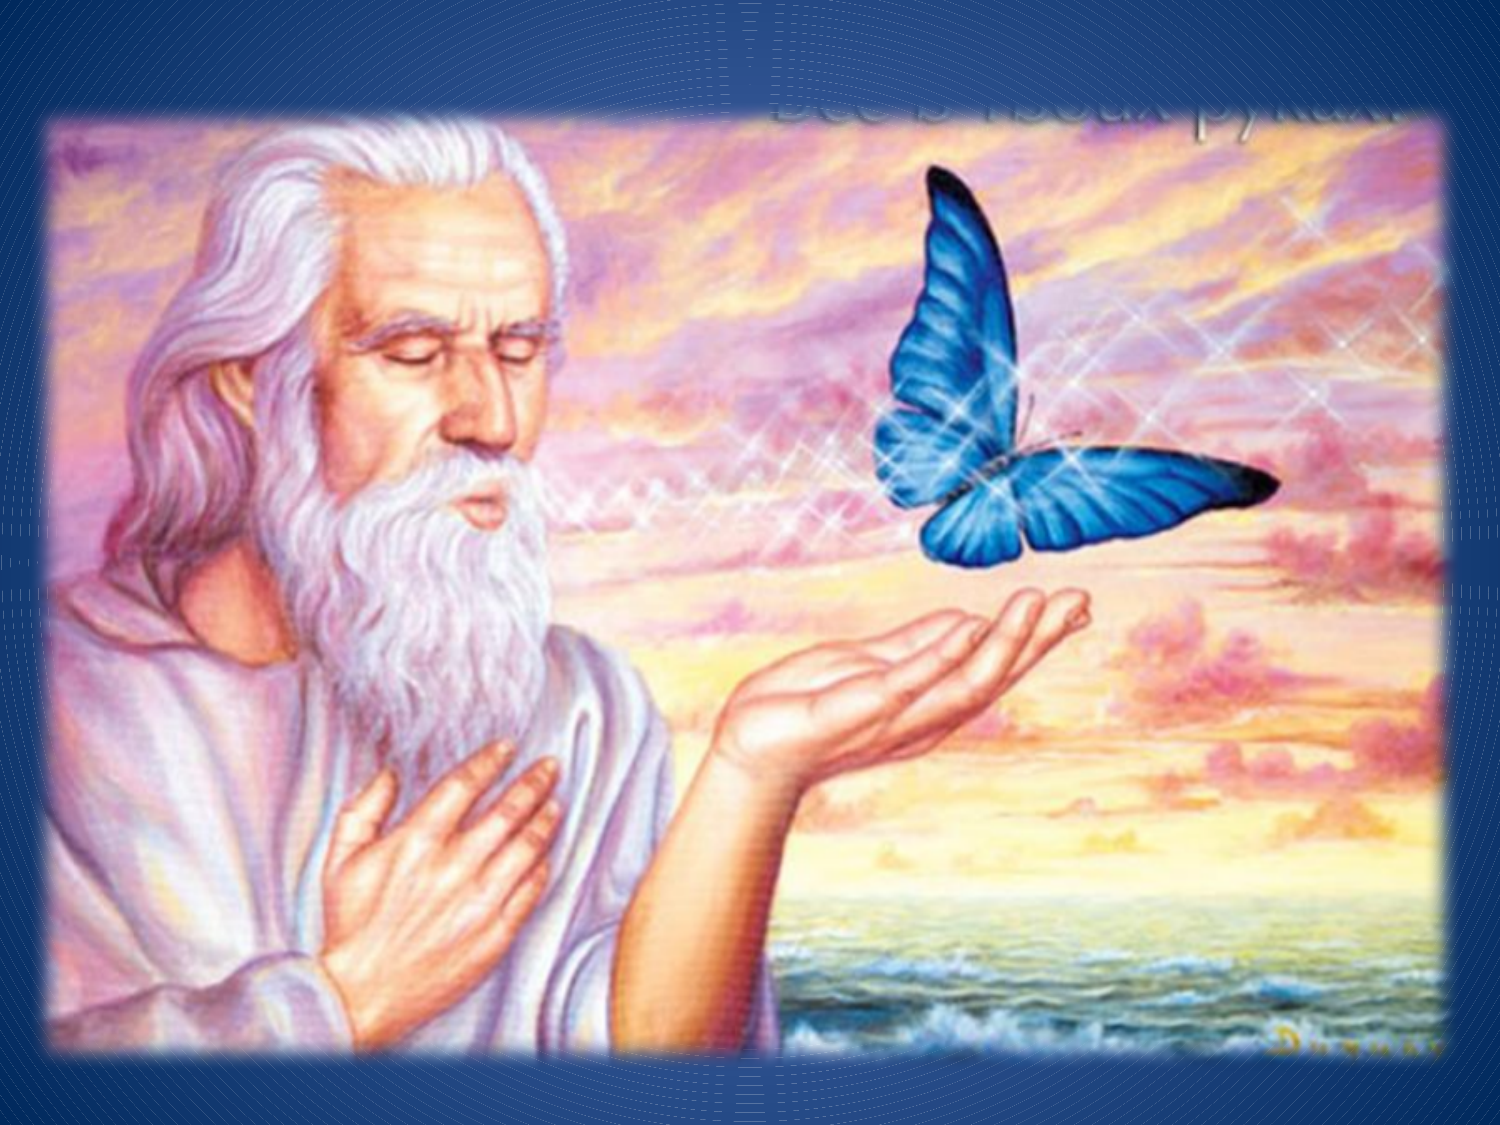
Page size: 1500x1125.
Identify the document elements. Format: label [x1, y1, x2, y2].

list [29, 101, 1462, 1071]
